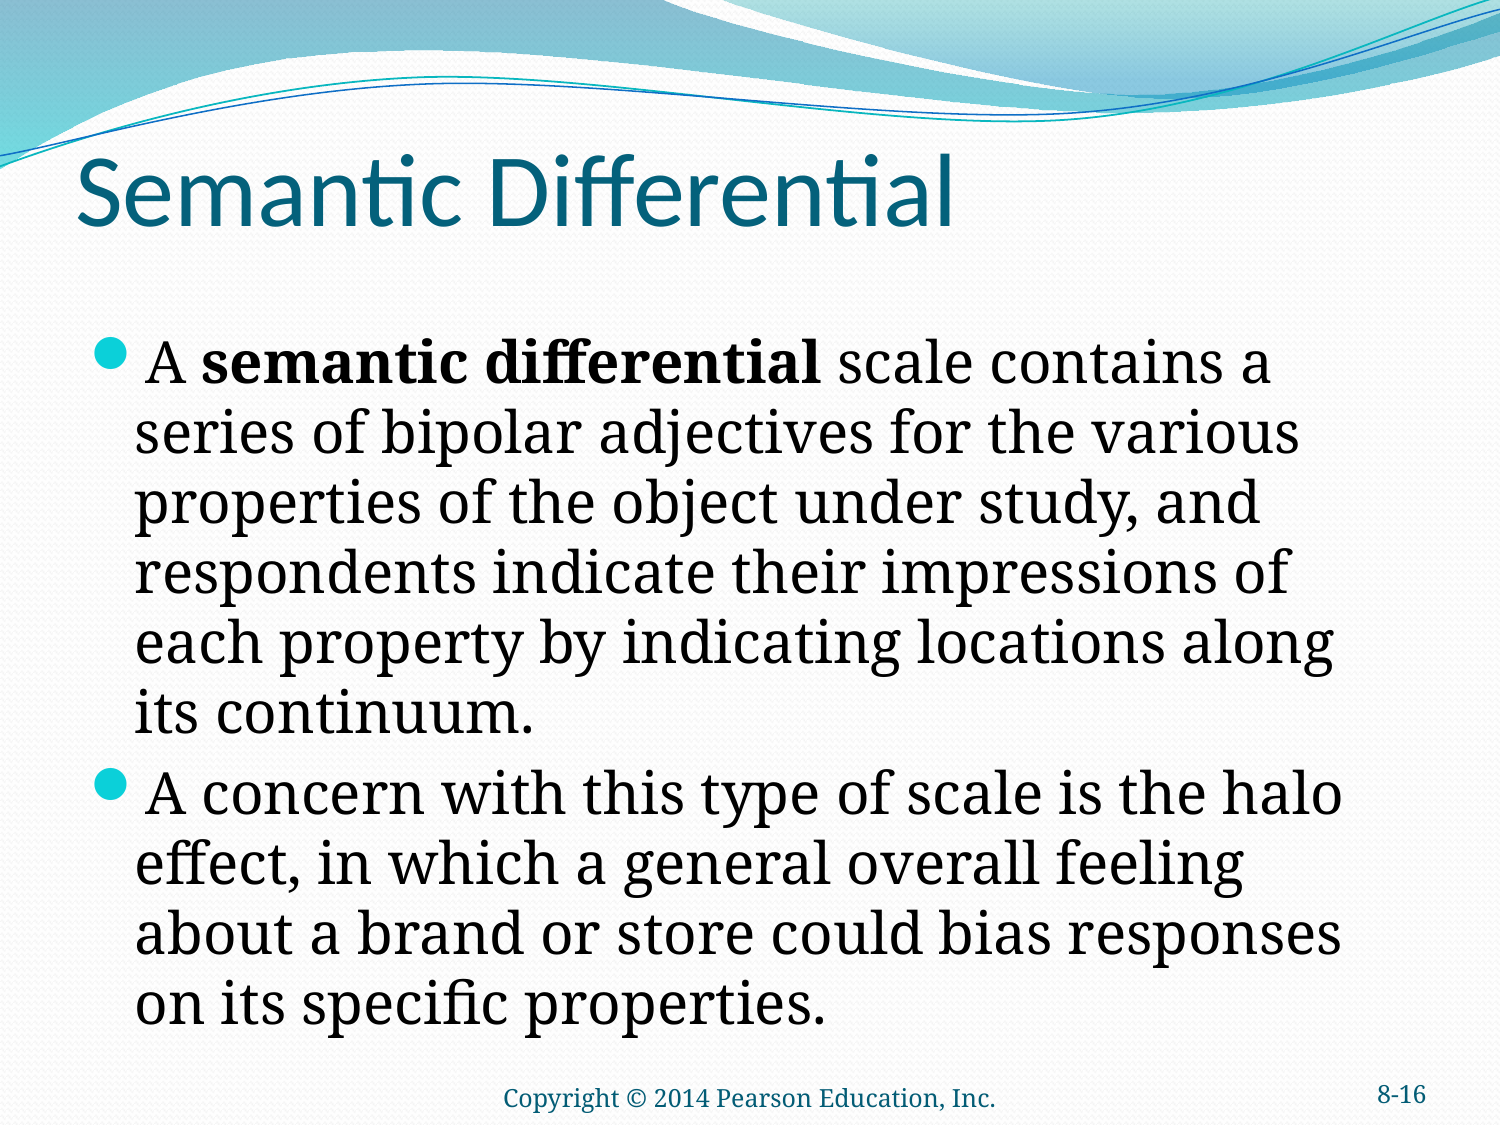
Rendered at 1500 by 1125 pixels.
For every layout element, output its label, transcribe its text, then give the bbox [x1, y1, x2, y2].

title Semantic Differential [75, 87, 1425, 275]
list A semantic differential scale contains a series of bipolar adjectives for the various properties of the object under study, and respondents indicate their impressions of each property by indicating locations along its continuum. A concern with this type of scale is the halo effect, in which a general overall feeling about a brand or store could bias responses on its specific properties. [75, 317, 1425, 1038]
